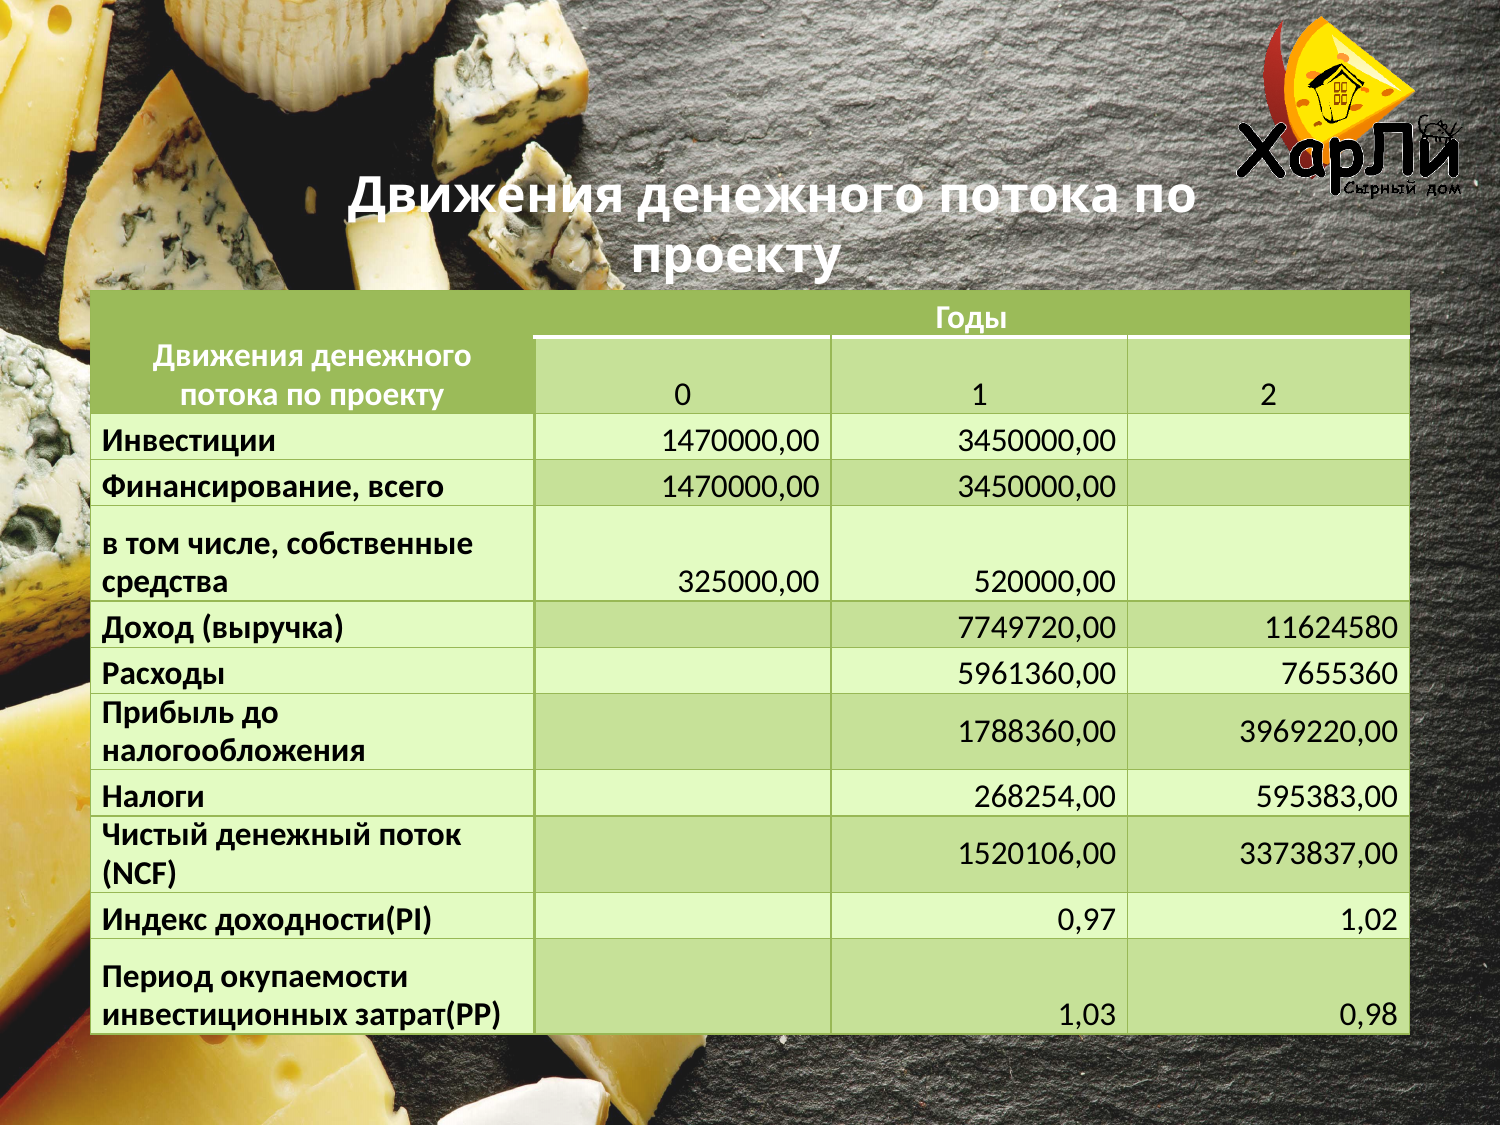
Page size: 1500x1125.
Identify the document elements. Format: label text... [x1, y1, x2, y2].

table_cell [536, 694, 830, 769]
table_cell 1520106,00 [832, 817, 1127, 892]
table_cell Доход (выручка) [91, 602, 533, 647]
table_cell 1788360,00 [832, 694, 1127, 769]
table_cell 1,03 [832, 939, 1127, 1033]
text_box Движения денежного потока по проекту [183, 184, 1289, 260]
table_cell 1470000,00 [536, 414, 830, 459]
table_cell 595383,00 [1128, 770, 1409, 815]
table_cell 5961360,00 [832, 648, 1127, 693]
table_header Годы [536, 291, 1409, 335]
table_header Движения денежного потока по проекту [91, 291, 533, 413]
table_cell 0,98 [1128, 939, 1409, 1033]
table_cell [536, 770, 830, 815]
picture [1227, 8, 1471, 209]
table_cell 1470000,00 [536, 460, 830, 505]
table_cell [536, 648, 830, 693]
table_cell в том числе, собственные средства [91, 506, 533, 600]
table_cell Чистый денежный поток (NCF) [91, 817, 533, 892]
table_cell Период окупаемости инвестиционных затрат(PP) [91, 939, 533, 1033]
table_cell [536, 893, 830, 938]
table_cell Индекс доходности(PI) [91, 893, 533, 938]
table_cell [536, 939, 830, 1033]
table_cell 3450000,00 [832, 414, 1127, 459]
table_cell 7749720,00 [832, 602, 1127, 647]
table_cell 3450000,00 [832, 460, 1127, 505]
table_cell [536, 602, 830, 647]
table_cell Налоги [91, 770, 533, 815]
table_cell 1,02 [1128, 893, 1409, 938]
table_cell [536, 817, 830, 892]
table_cell 1 [832, 339, 1127, 413]
table_cell 3969220,00 [1128, 694, 1409, 769]
table_cell [1128, 414, 1409, 459]
table_cell 520000,00 [832, 506, 1127, 600]
table_cell 11624580 [1128, 602, 1409, 647]
table_cell [1128, 506, 1409, 600]
table_cell Инвестиции [91, 414, 533, 459]
table_cell 2 [1128, 339, 1409, 413]
table_cell 268254,00 [832, 770, 1127, 815]
table_cell Расходы [91, 648, 533, 693]
table_cell 0,97 [832, 893, 1127, 938]
table_cell [1128, 460, 1409, 505]
table_cell 325000,00 [536, 506, 830, 600]
table_cell 7655360 [1128, 648, 1409, 693]
table_cell Прибыль до налогообложения [91, 694, 533, 769]
table_cell 0 [536, 339, 830, 413]
table_cell Финансирование, всего [91, 460, 533, 505]
table_cell 3373837,00 [1128, 817, 1409, 892]
